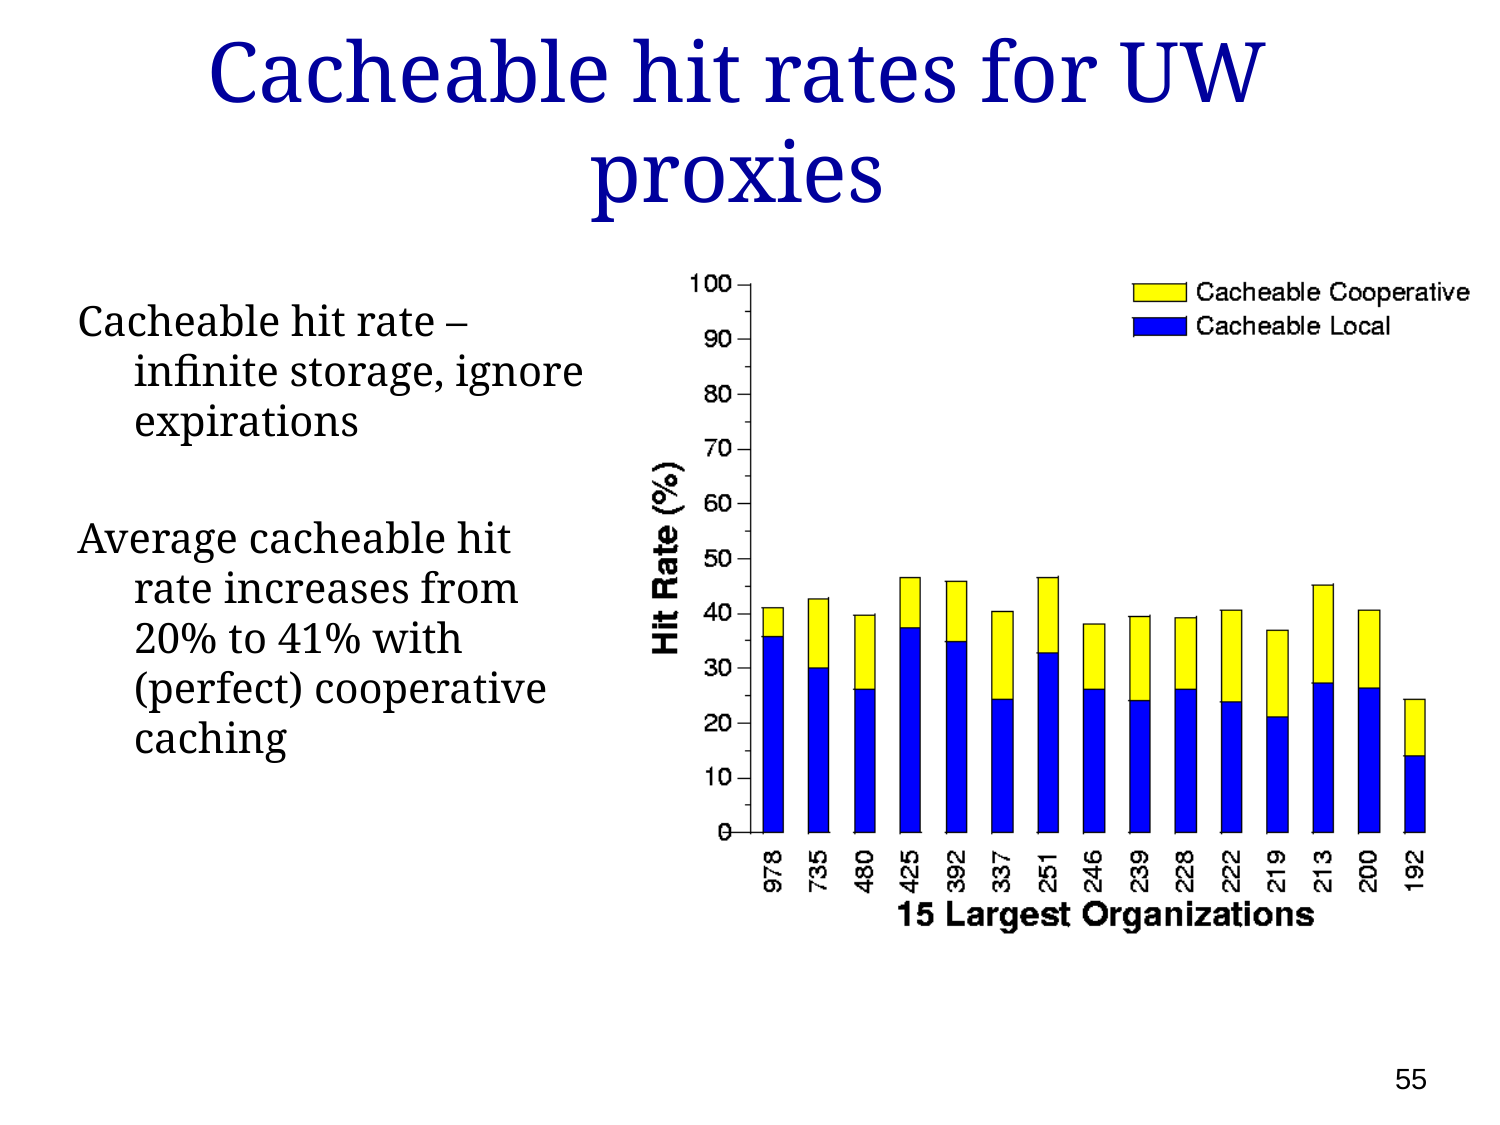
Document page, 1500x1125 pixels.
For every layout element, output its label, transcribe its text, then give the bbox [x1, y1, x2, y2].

list Cacheable hit rate – infinite storage, ignore expirations Average cacheable hit rate increases from 20% to 41% with (perfect) cooperative caching [62, 287, 601, 876]
picture [612, 262, 1471, 971]
slide_number 55 [1092, 1024, 1443, 1103]
title Cacheable hit rates for UW proxies [37, 24, 1438, 213]
